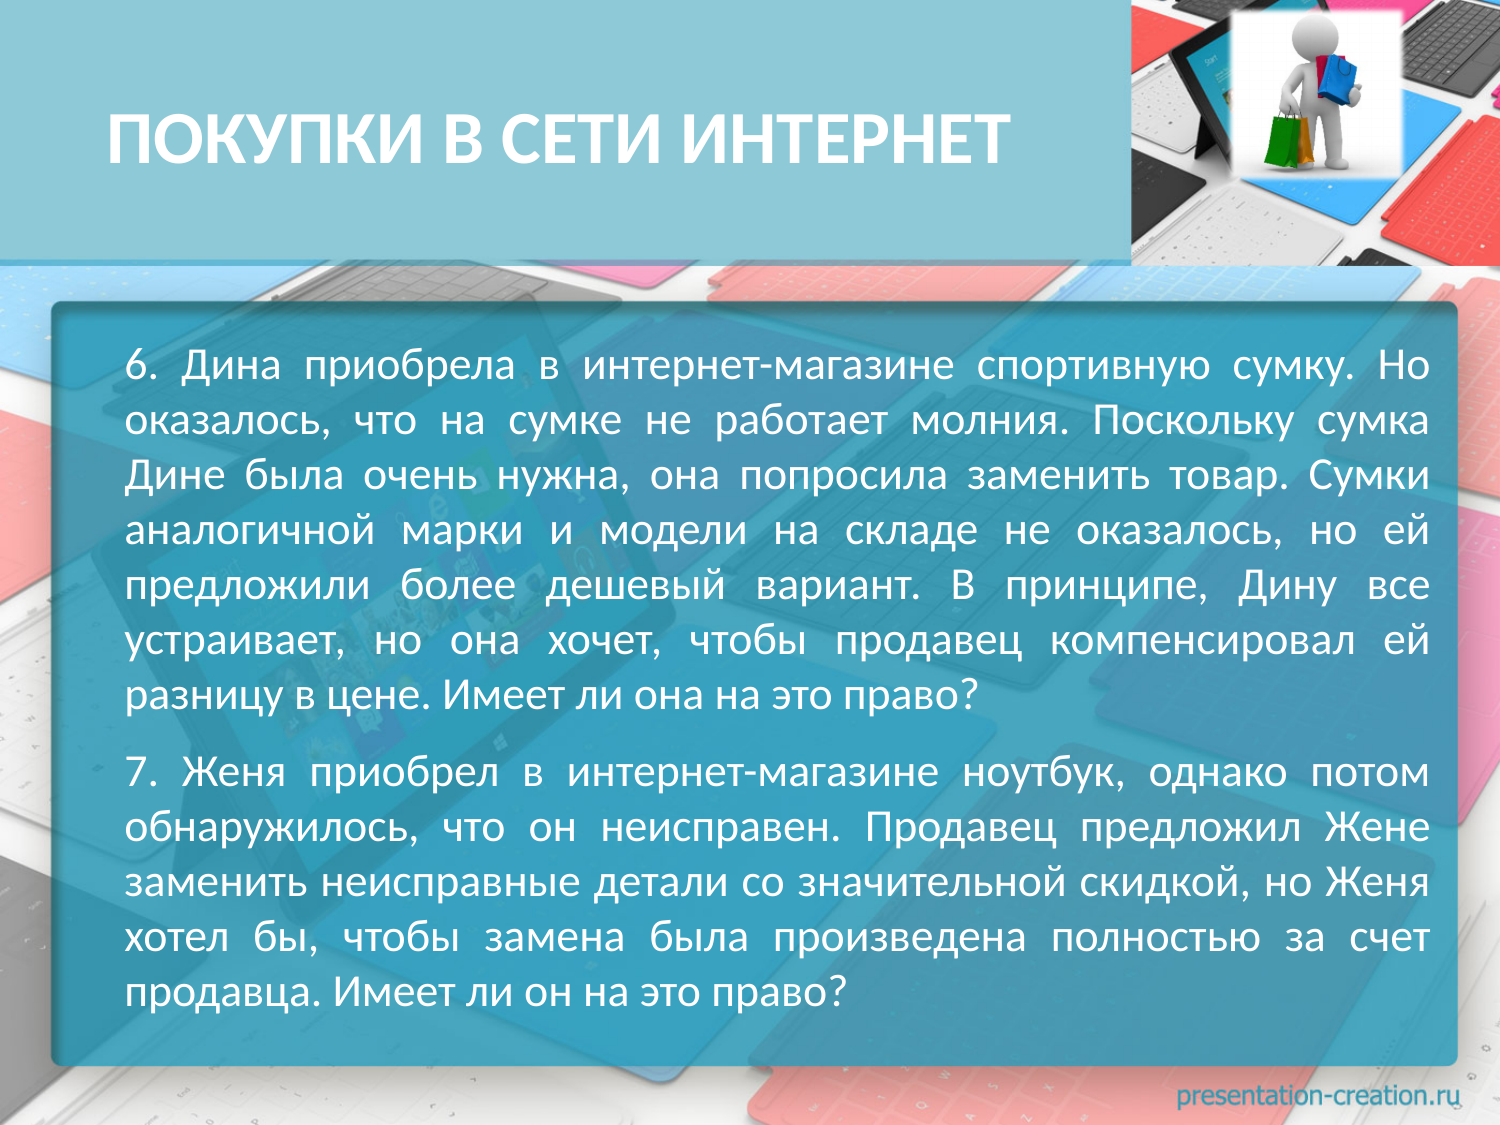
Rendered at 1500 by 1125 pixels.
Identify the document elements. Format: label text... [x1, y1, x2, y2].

list 6. Дина приобрела в интернет-магазине спортивную сумку. Но оказалось, что на сумке не работает молния. Поскольку сумка Дине была очень нужна, она попросила заменить товар. Сумки аналогичной марки и модели на складе не оказалось, но ей предложили более дешевый вариант. В принципе, Дину все устраивает, но она хочет, чтобы продавец компенсировал ей разницу в цене. Имеет ли она на это право? 7. Женя приобрел в интернет-магазине ноутбук, однако потом обнаружилось, что он неисправен. Продавец предложил Жене заменить неисправные детали со значительной скидкой, но Женя хотел бы, чтобы замена была произведена полностью за счет продавца. Имеет ли он на это право? [53, 326, 1447, 1059]
title ПОКУПКИ В СЕТИ ИНТЕРНЕТ [73, 59, 1046, 209]
picture [0, 0, 1500, 1125]
